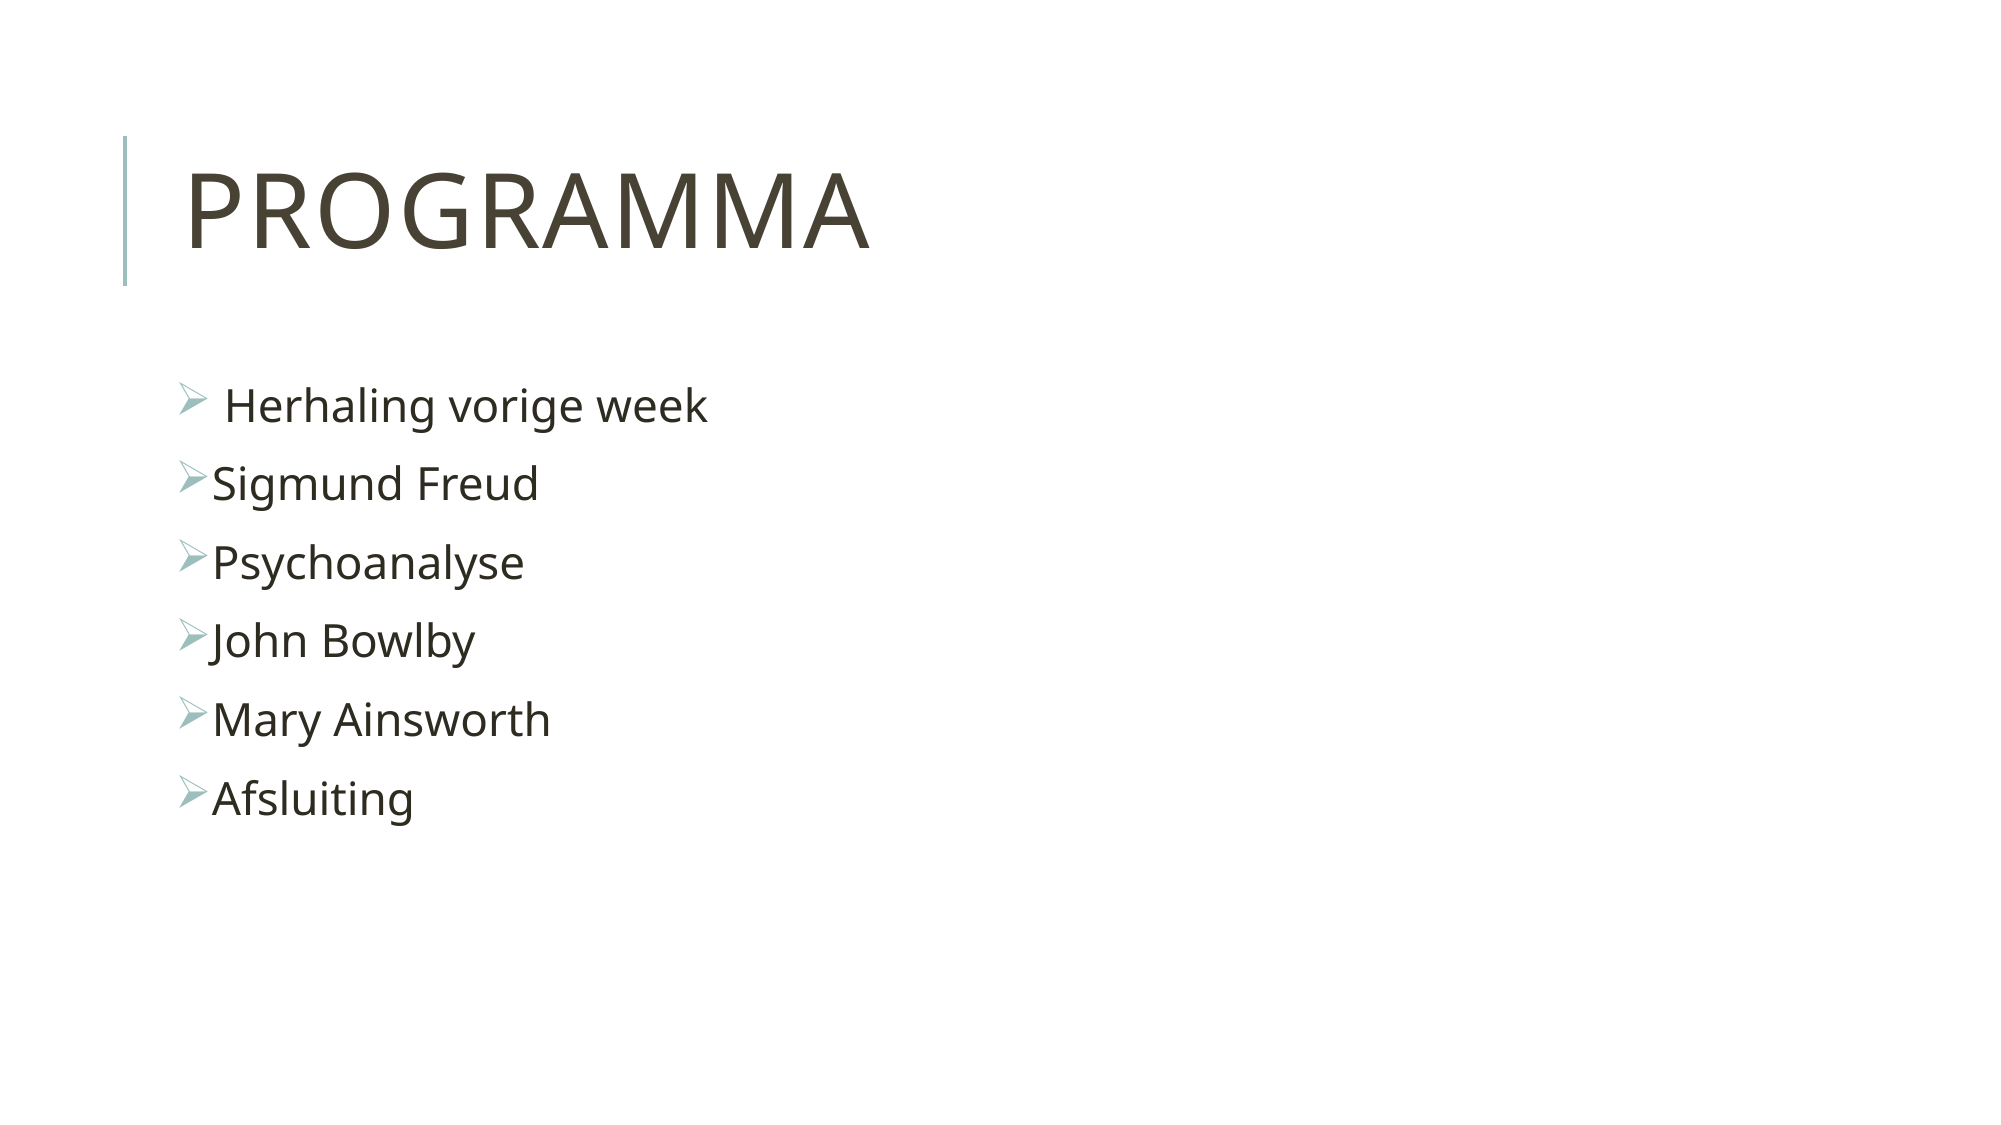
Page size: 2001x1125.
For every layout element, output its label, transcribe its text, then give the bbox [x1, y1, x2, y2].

title Programma [168, 96, 1763, 342]
list Herhaling vorige week Sigmund Freud Psychoanalyse John Bowlby Mary Ainsworth Afsluiting [168, 375, 1763, 1035]
